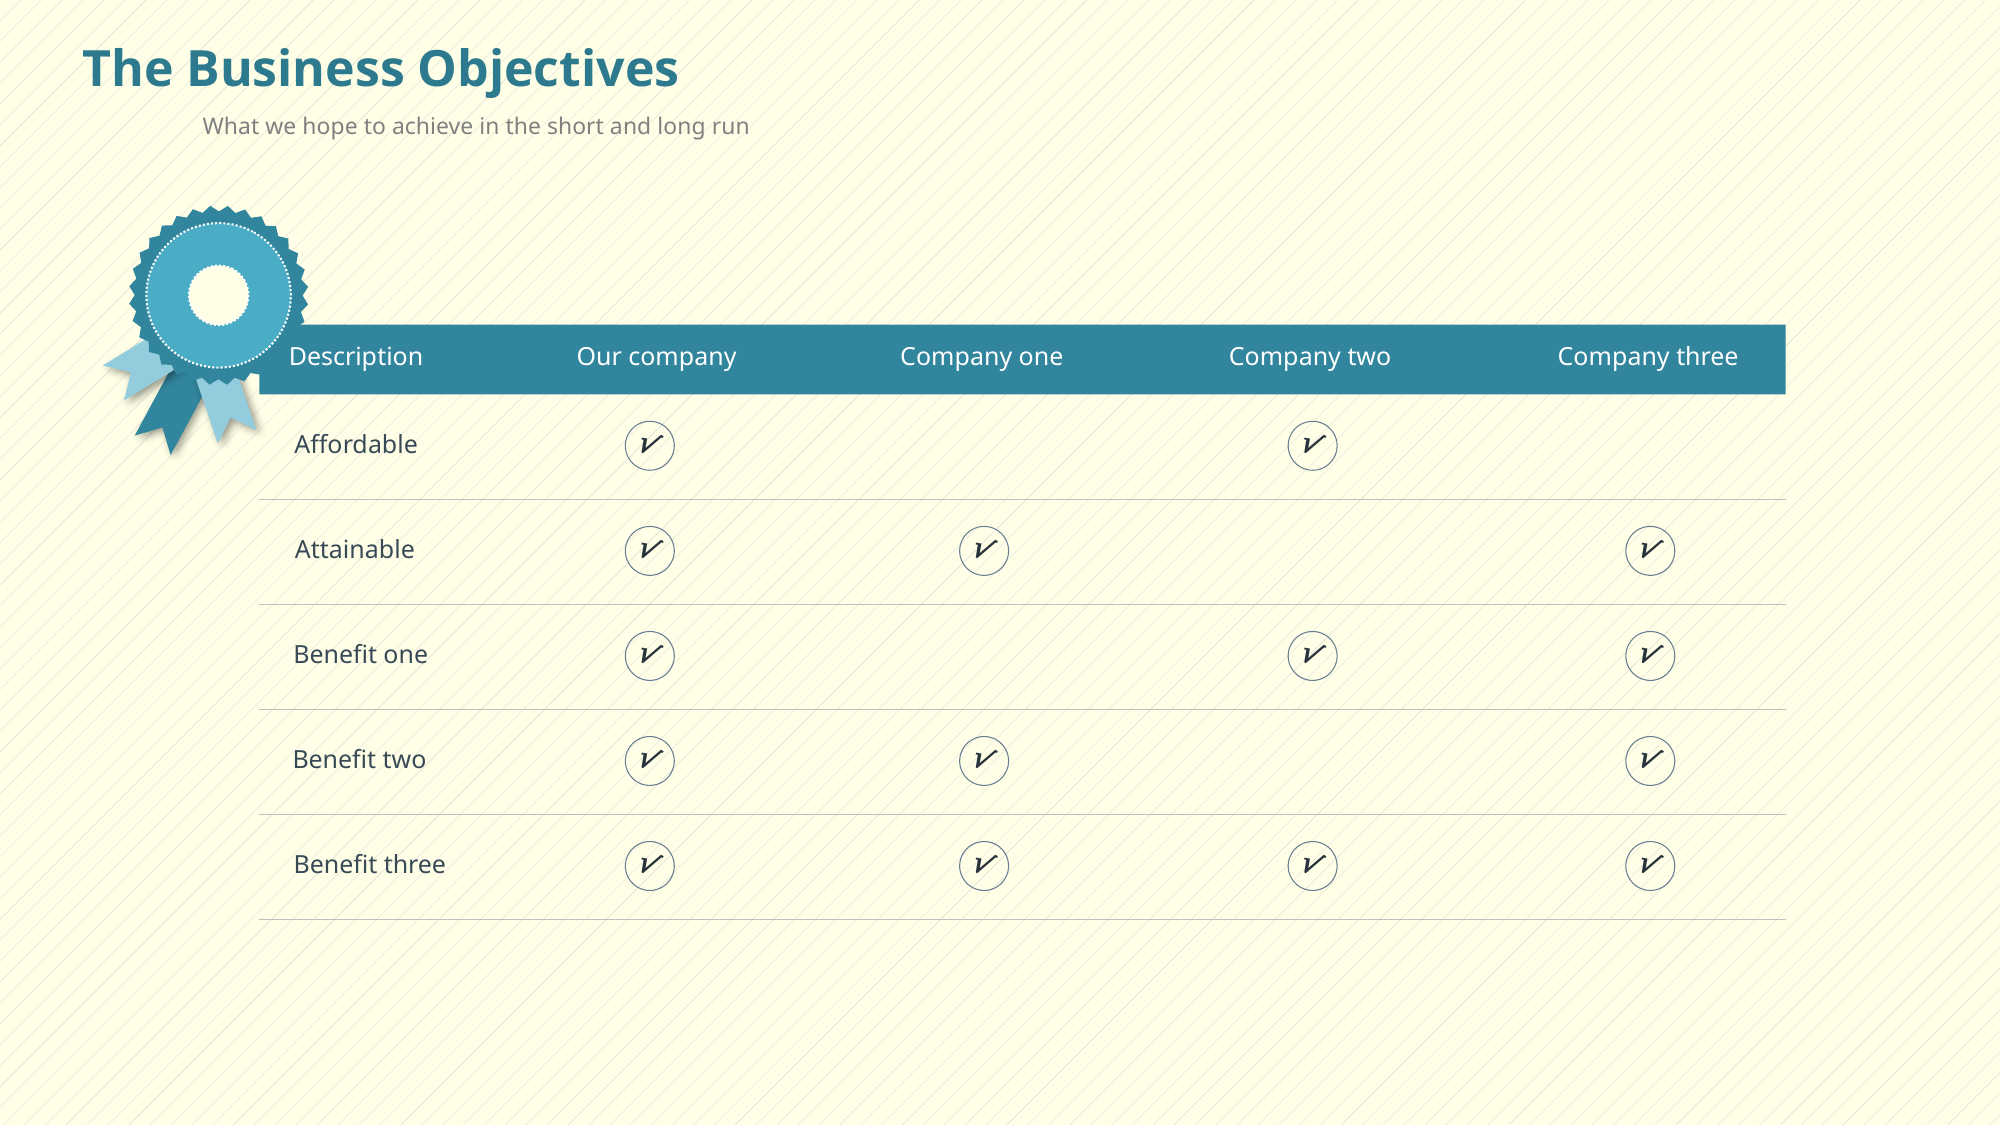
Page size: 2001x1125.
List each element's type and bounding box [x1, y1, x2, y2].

text_box [77, 28, 778, 148]
text_box [79, 234, 333, 426]
text_box [259, 324, 1786, 920]
